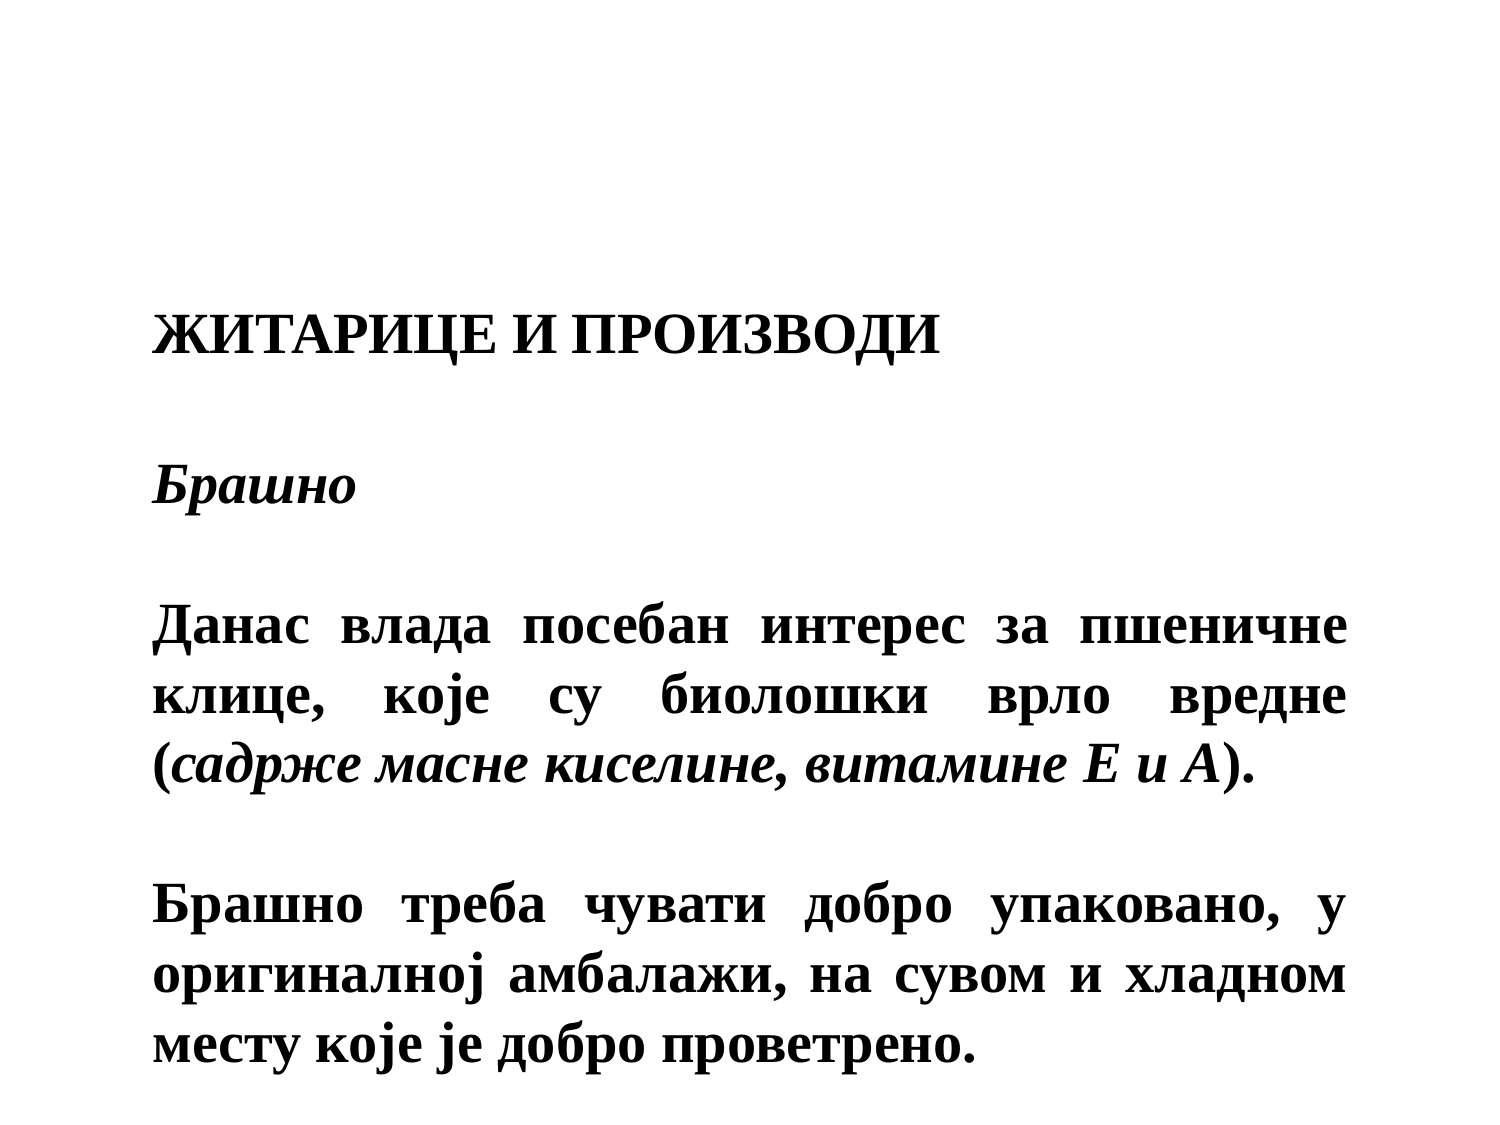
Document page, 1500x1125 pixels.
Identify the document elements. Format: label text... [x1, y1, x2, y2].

text_box ЖИТАРИЦЕ И ПРОИЗВОДИ Брашно Данaс владa посебан интерeс за пшеничне клице, које су биолoшки врло вреднe (садрже масне киселине, витамине Е и А). Брашно треба чувати добрo упаковано, у оригиналној амбaлажи, на сувом и хладном месту које je добрo проветрeно. [137, 287, 1363, 1082]
